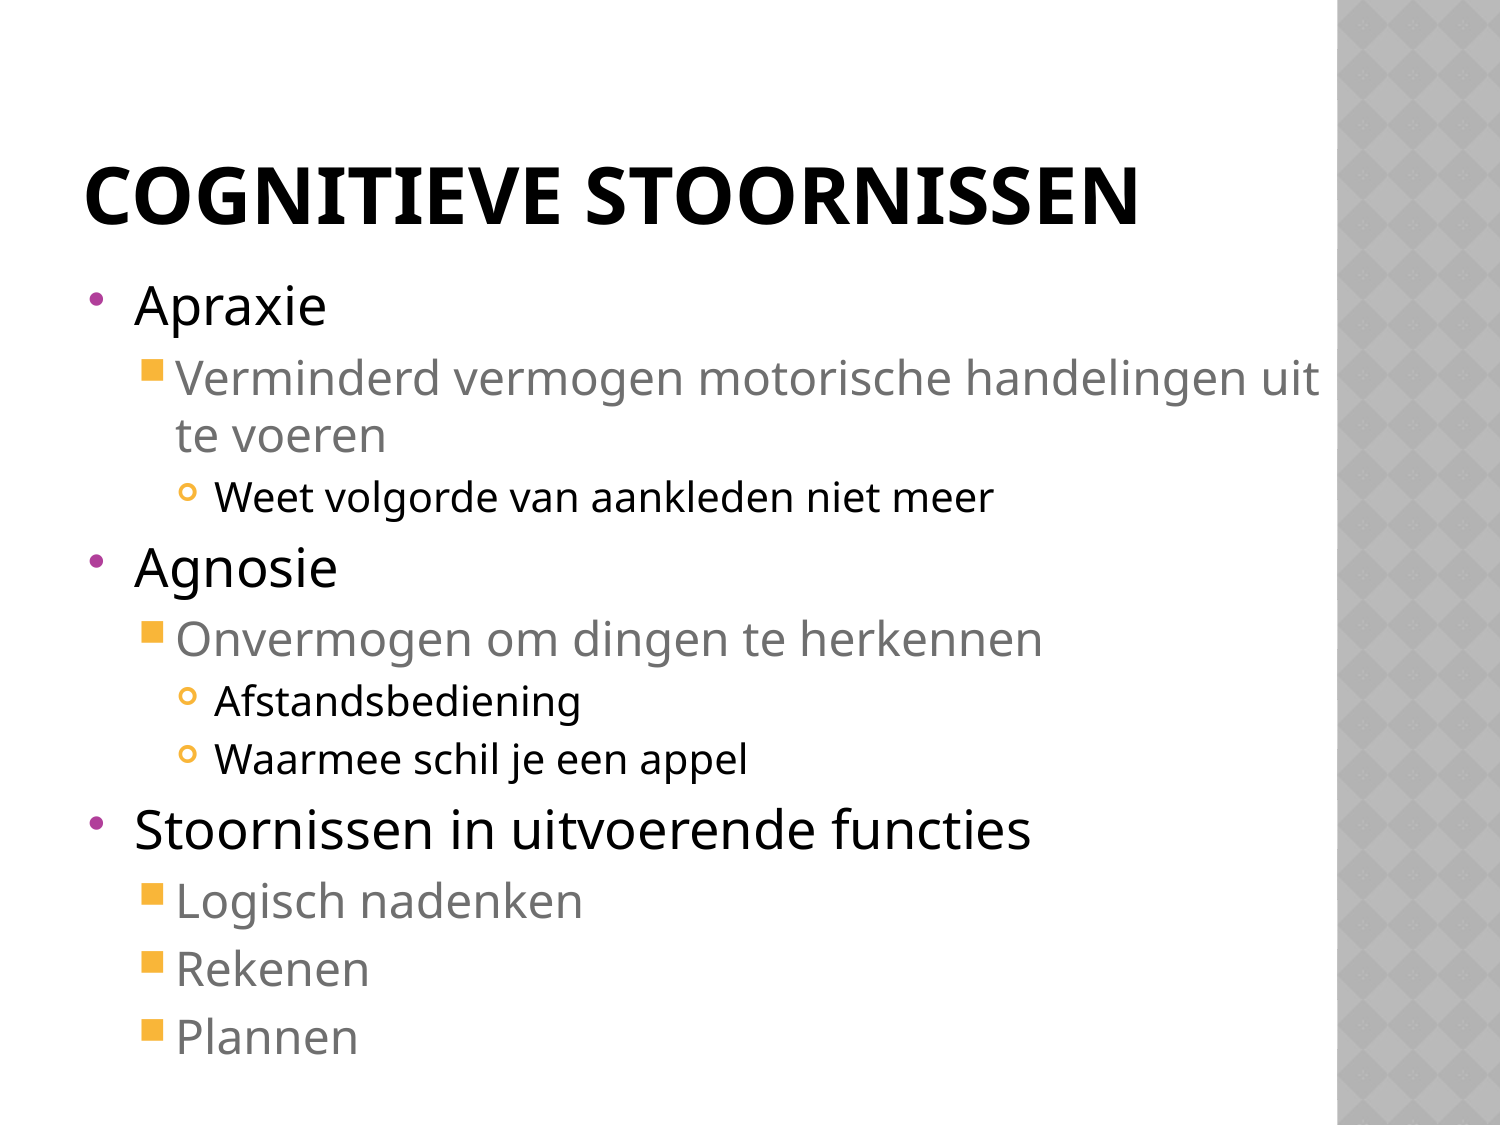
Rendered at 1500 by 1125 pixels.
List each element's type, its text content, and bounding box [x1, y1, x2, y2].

list Apraxie Verminderd vermogen motorische handelingen uit te voeren Weet volgorde van aankleden niet meer Agnosie Onvermogen om dingen te herkennen Afstandsbediening Waarmee schil je een appel Stoornissen in uitvoerende functies Logisch nadenken Rekenen Plannen [75, 264, 1341, 1125]
title Cognitieve stoornissen [75, 52, 1263, 240]
